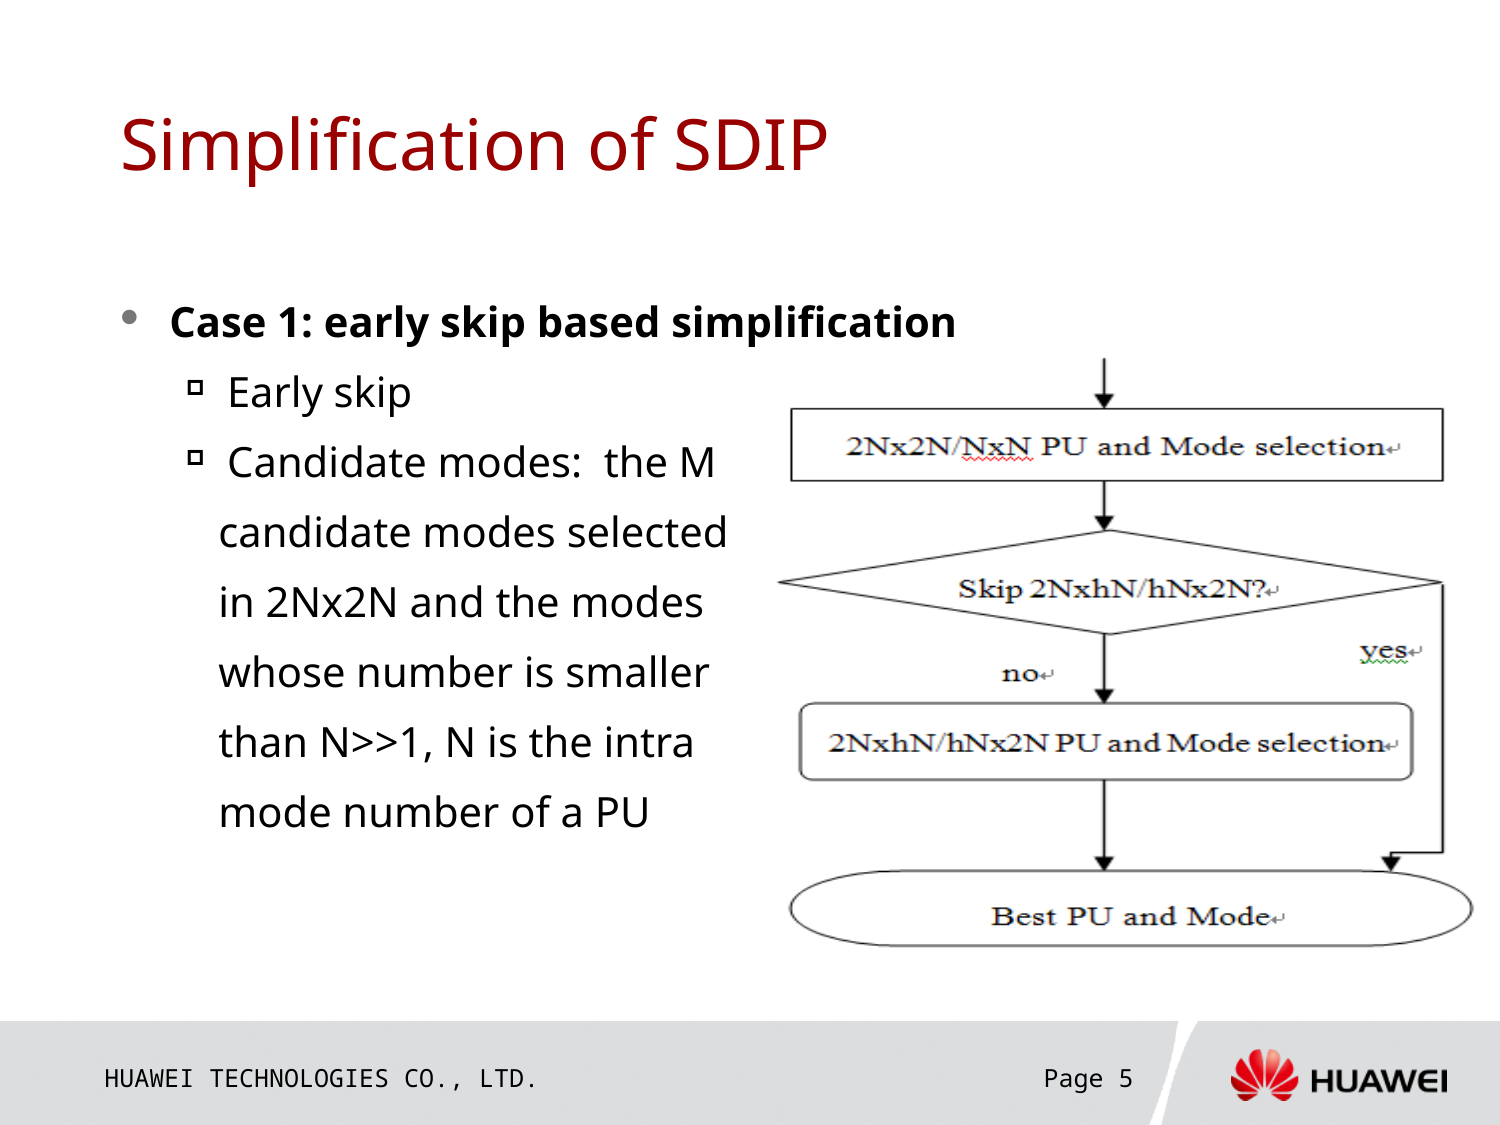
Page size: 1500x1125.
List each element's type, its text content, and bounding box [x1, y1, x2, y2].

title Simplification of SDIP [106, 70, 1378, 214]
picture [0, 1021, 1500, 1125]
slide_number Page 5 [1043, 1064, 1388, 1125]
list Case 1: early skip based simplification Early skip Candidate modes: the M candidate modes selected in 2Nx2N and the modes whose number is smaller than N>>1, N is the intra mode number of a PU [106, 269, 1409, 958]
picture [773, 351, 1500, 965]
